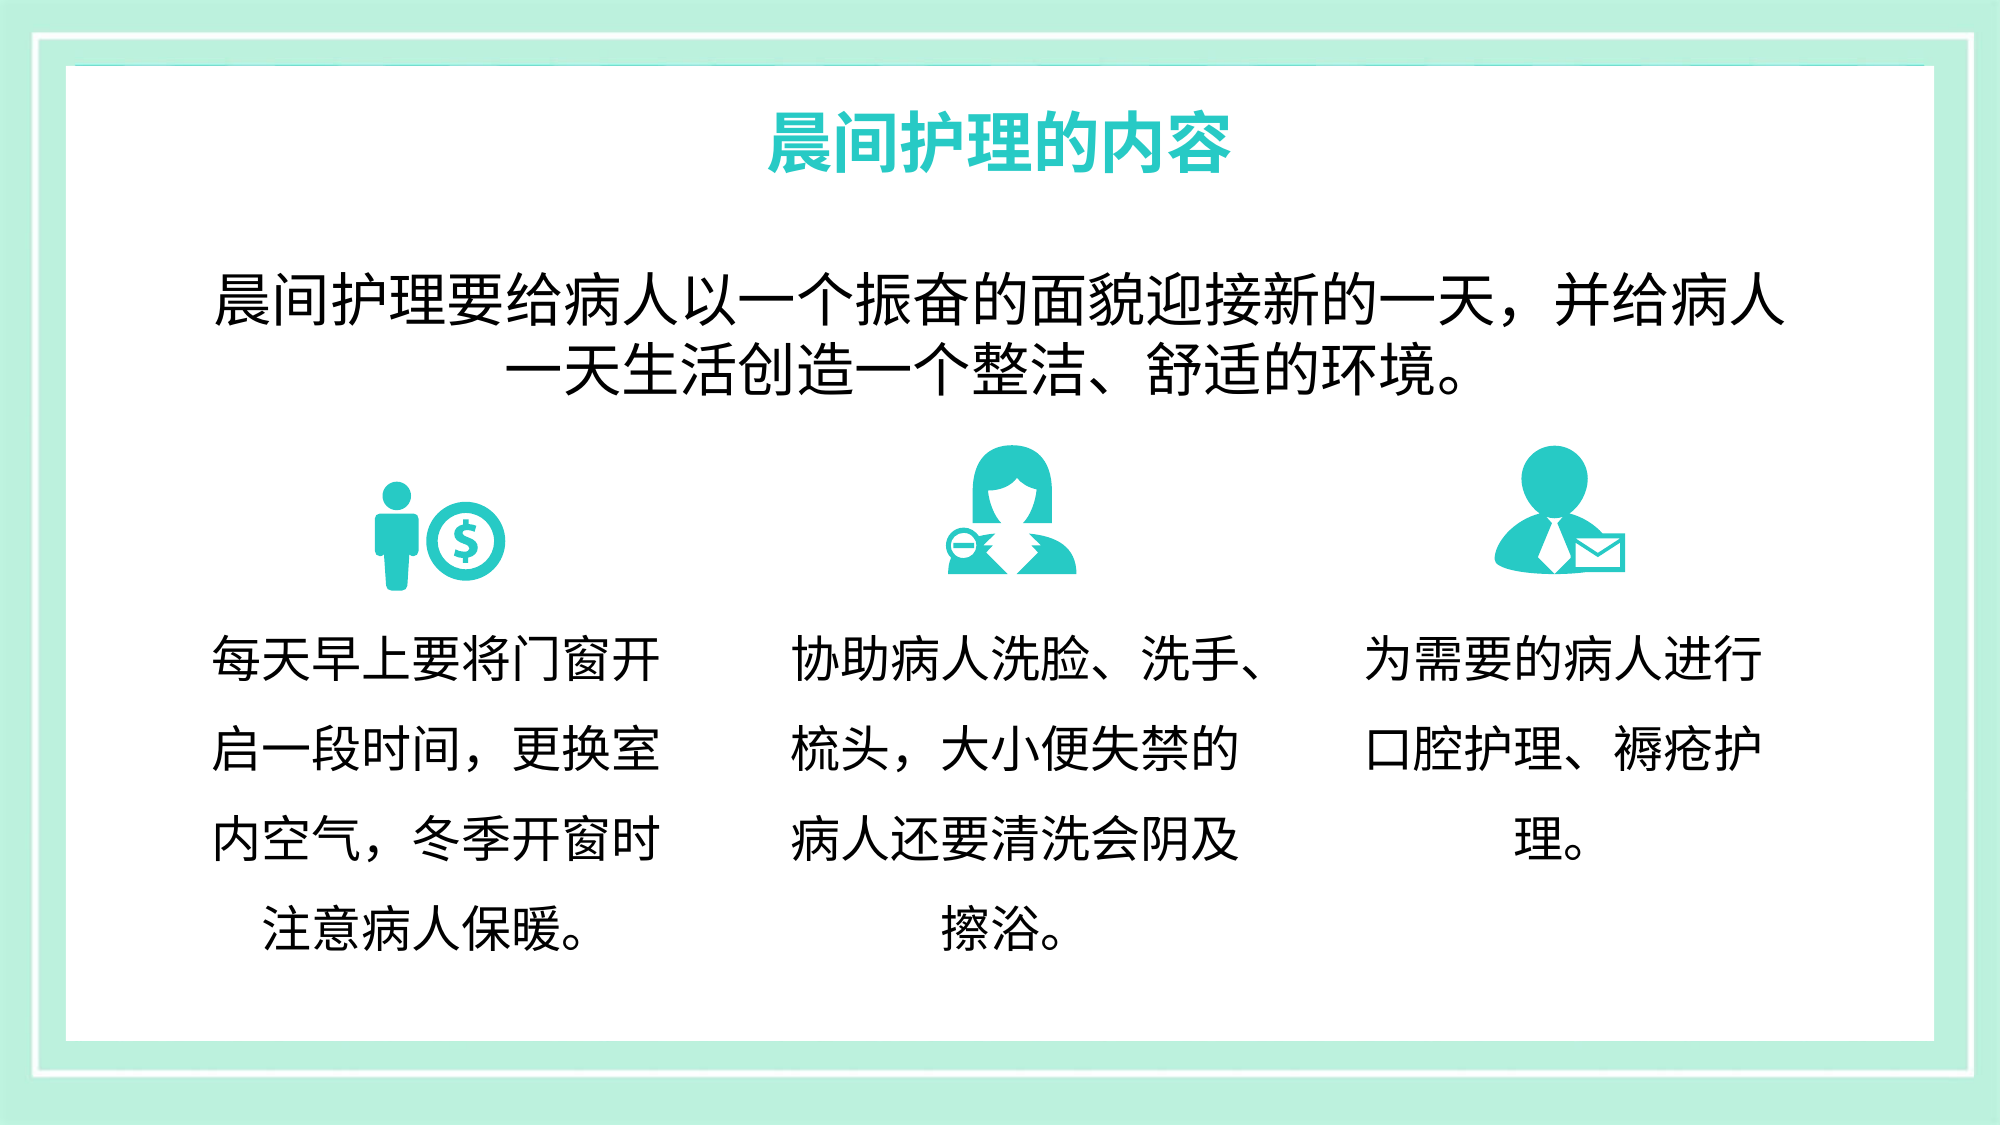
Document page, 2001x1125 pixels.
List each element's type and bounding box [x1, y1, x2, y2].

text_box [0, 0, 2000, 1125]
